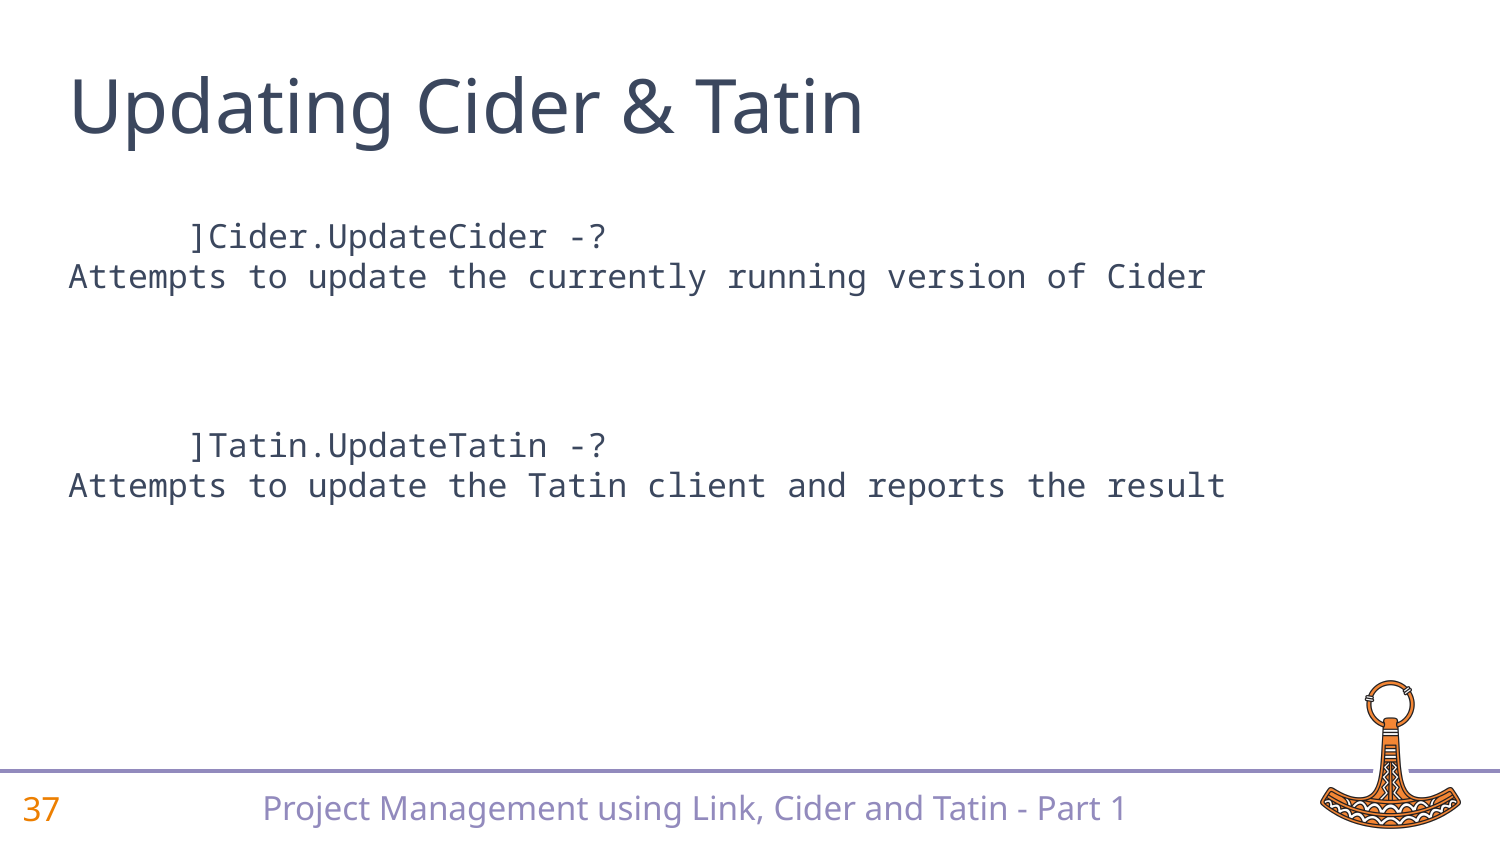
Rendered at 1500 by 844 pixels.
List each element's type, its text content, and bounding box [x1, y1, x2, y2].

list ]Cider.UpdateCider -? Attempts to update the currently running version of Cider ]Tatin.UpdateTatin -? Attempts to update the Tatin client and reports the result [53, 207, 1372, 740]
title Updating Cider & Tatin [53, 43, 1203, 157]
picture [1320, 680, 1461, 829]
